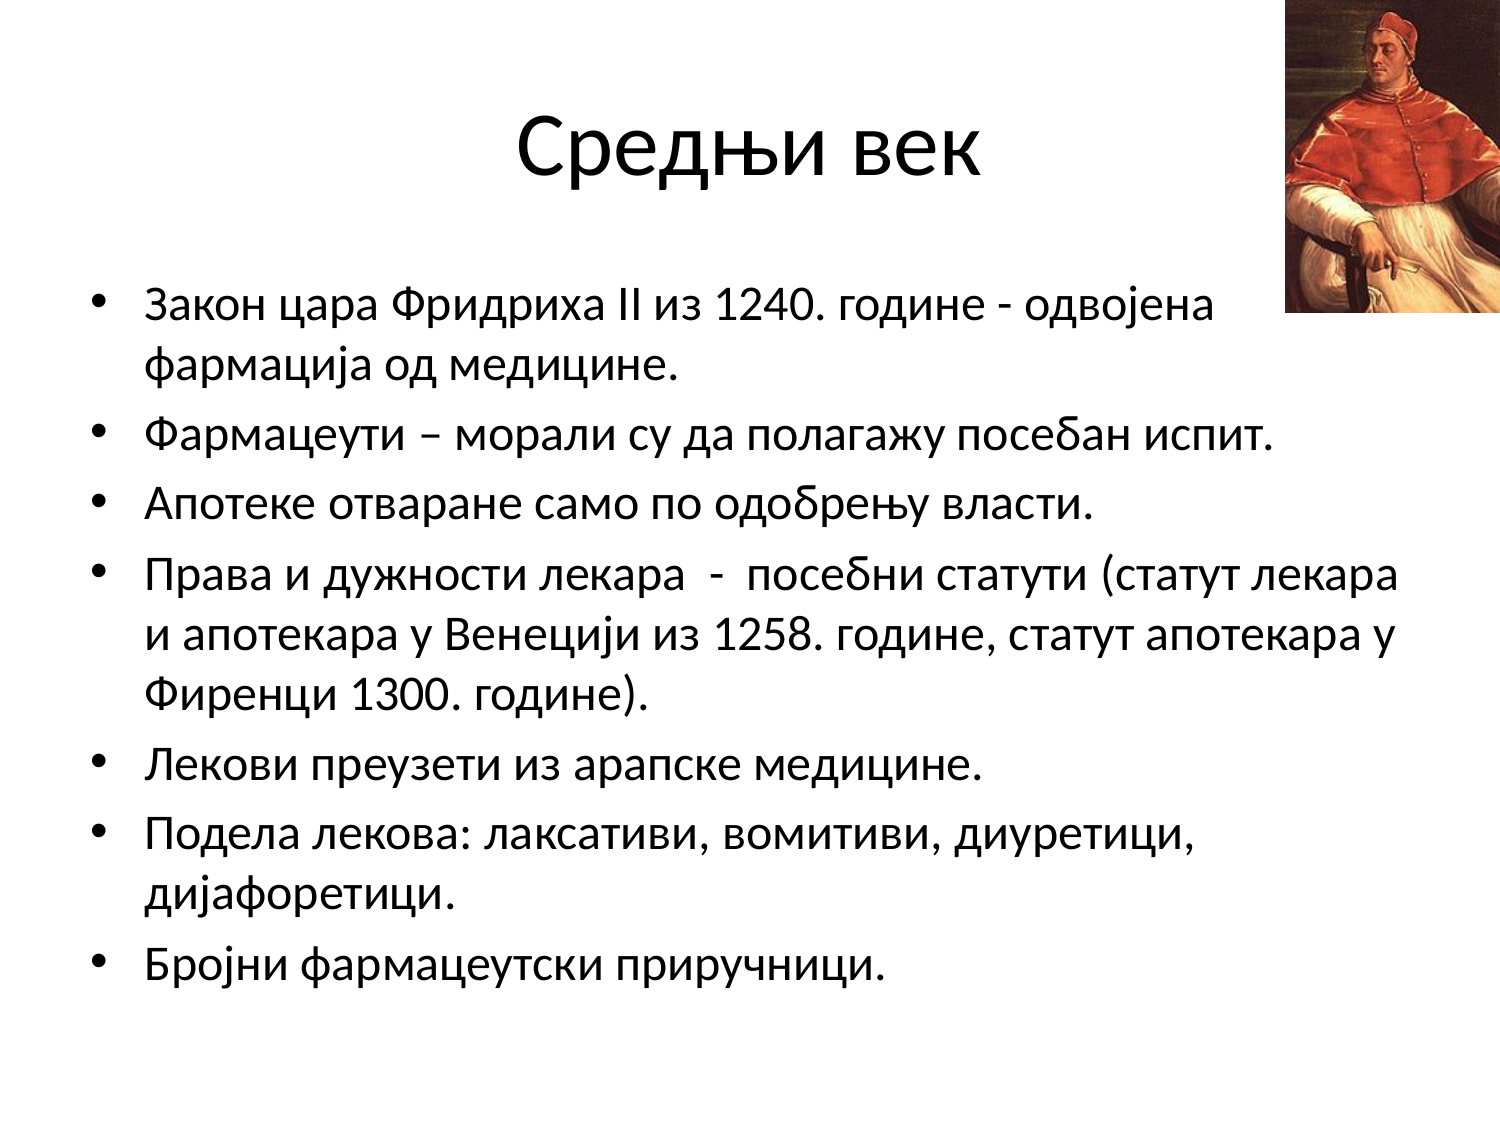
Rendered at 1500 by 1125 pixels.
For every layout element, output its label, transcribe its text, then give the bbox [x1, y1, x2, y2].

title Средњи век [75, 45, 1280, 233]
picture [1285, 0, 1500, 313]
list Закон цара Фридриха II из 1240. године - одвојена фармација од медицине. Фармацеути – морали су да полагажу посебан испит. Апотеке отваране само по одобрењу власти. Права и дужности лекара - посебни статути (статут лекара и апотекара у Венецији из 1258. године, статут апотекара у Фиренци 1300. године). Лекови преузети из арапске медицине. Подела лекова: лаксативи, вомитиви, диуретици, дијафоретици. Бројни фармацеутски приручници. [75, 262, 1425, 1005]
